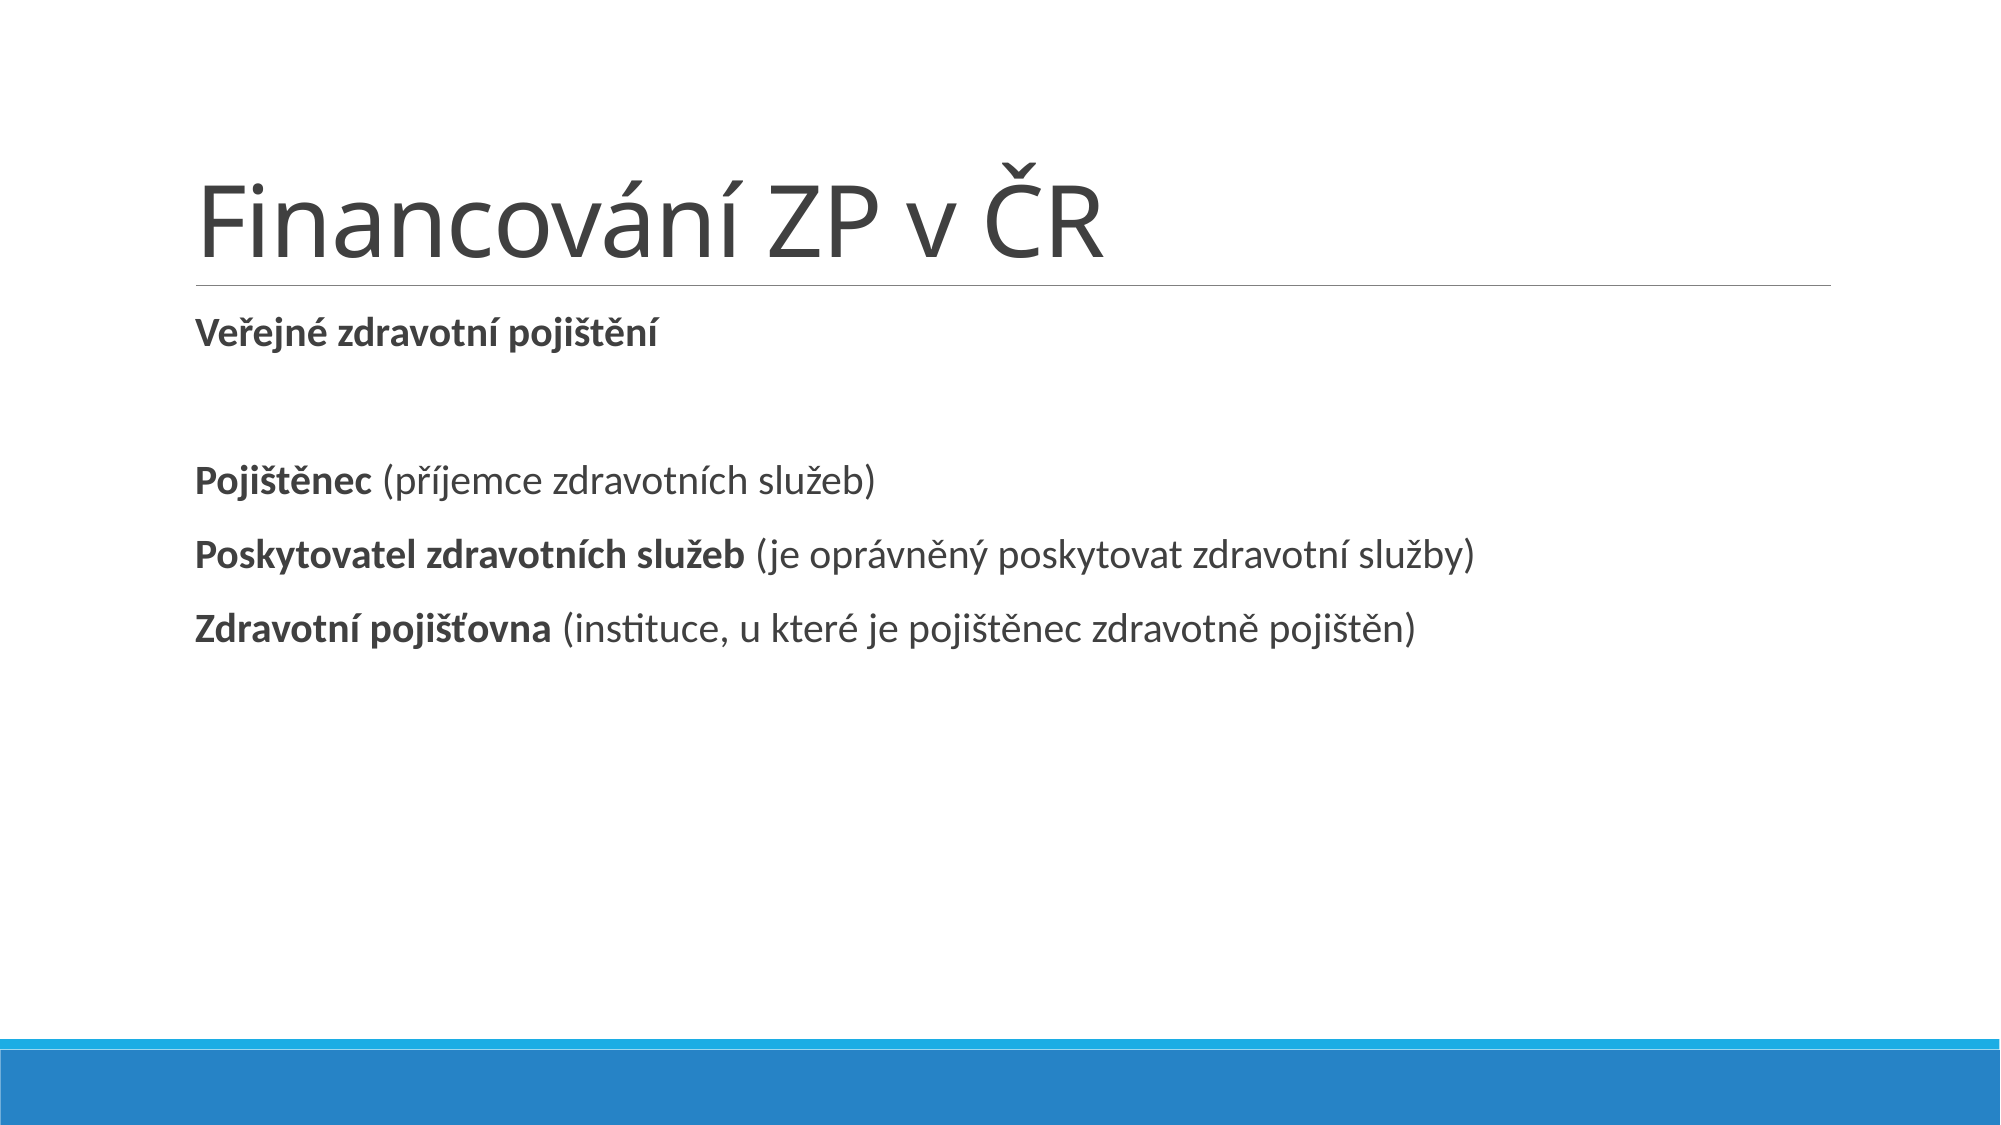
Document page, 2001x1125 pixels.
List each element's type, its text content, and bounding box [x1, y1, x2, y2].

title Financování ZP v ČR [180, 47, 1830, 285]
list Veřejné zdravotní pojištění Pojištěnec (příjemce zdravotních služeb) Poskytovatel zdravotních služeb (je oprávněný poskytovat zdravotní služby) Zdravotní pojišťovna (instituce, u které je pojištěnec zdravotně pojištěn) [180, 302, 1830, 963]
